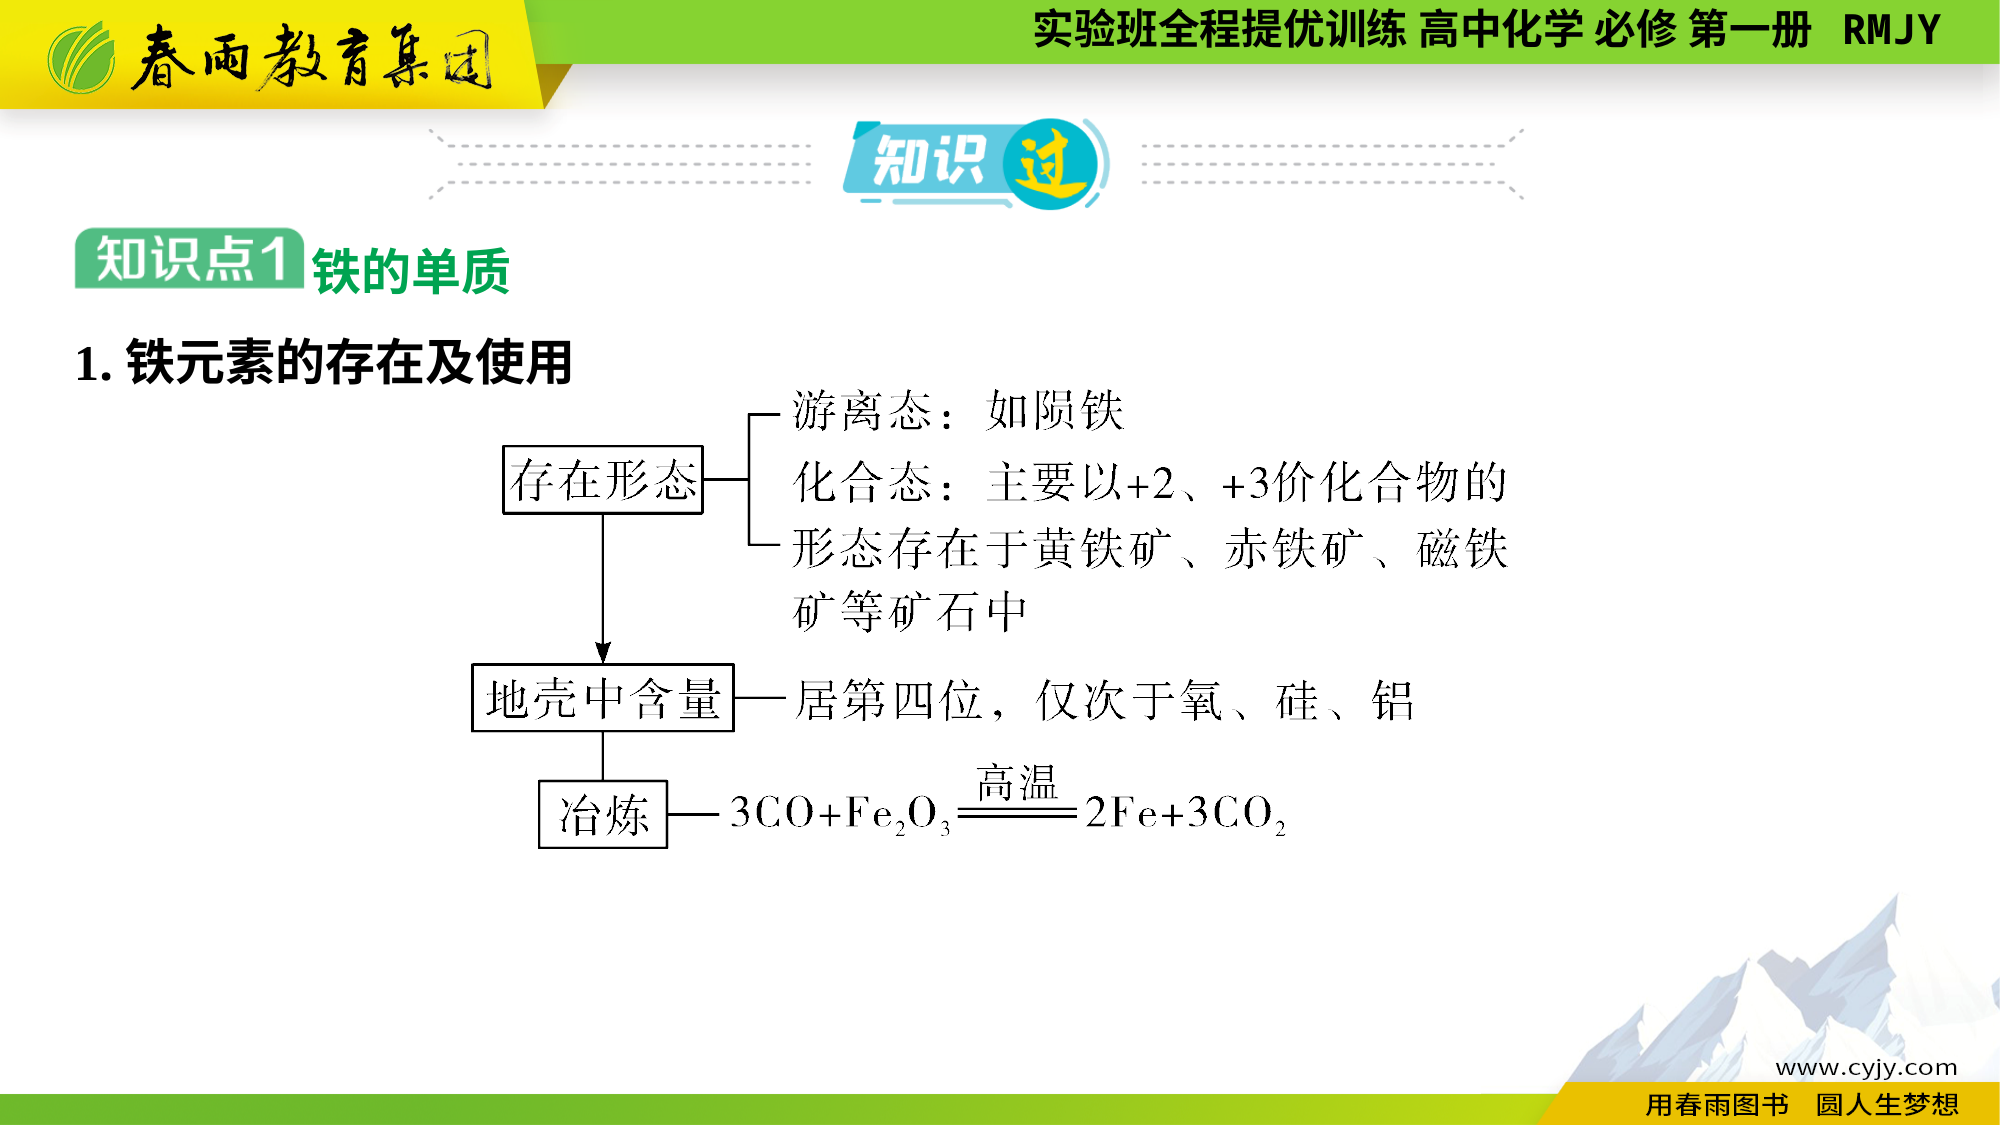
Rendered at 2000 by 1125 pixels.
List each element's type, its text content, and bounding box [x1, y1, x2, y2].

list 铁的单质 1.铁元素的存在及使用 [59, 202, 1944, 389]
picture [0, 0, 2000, 1125]
